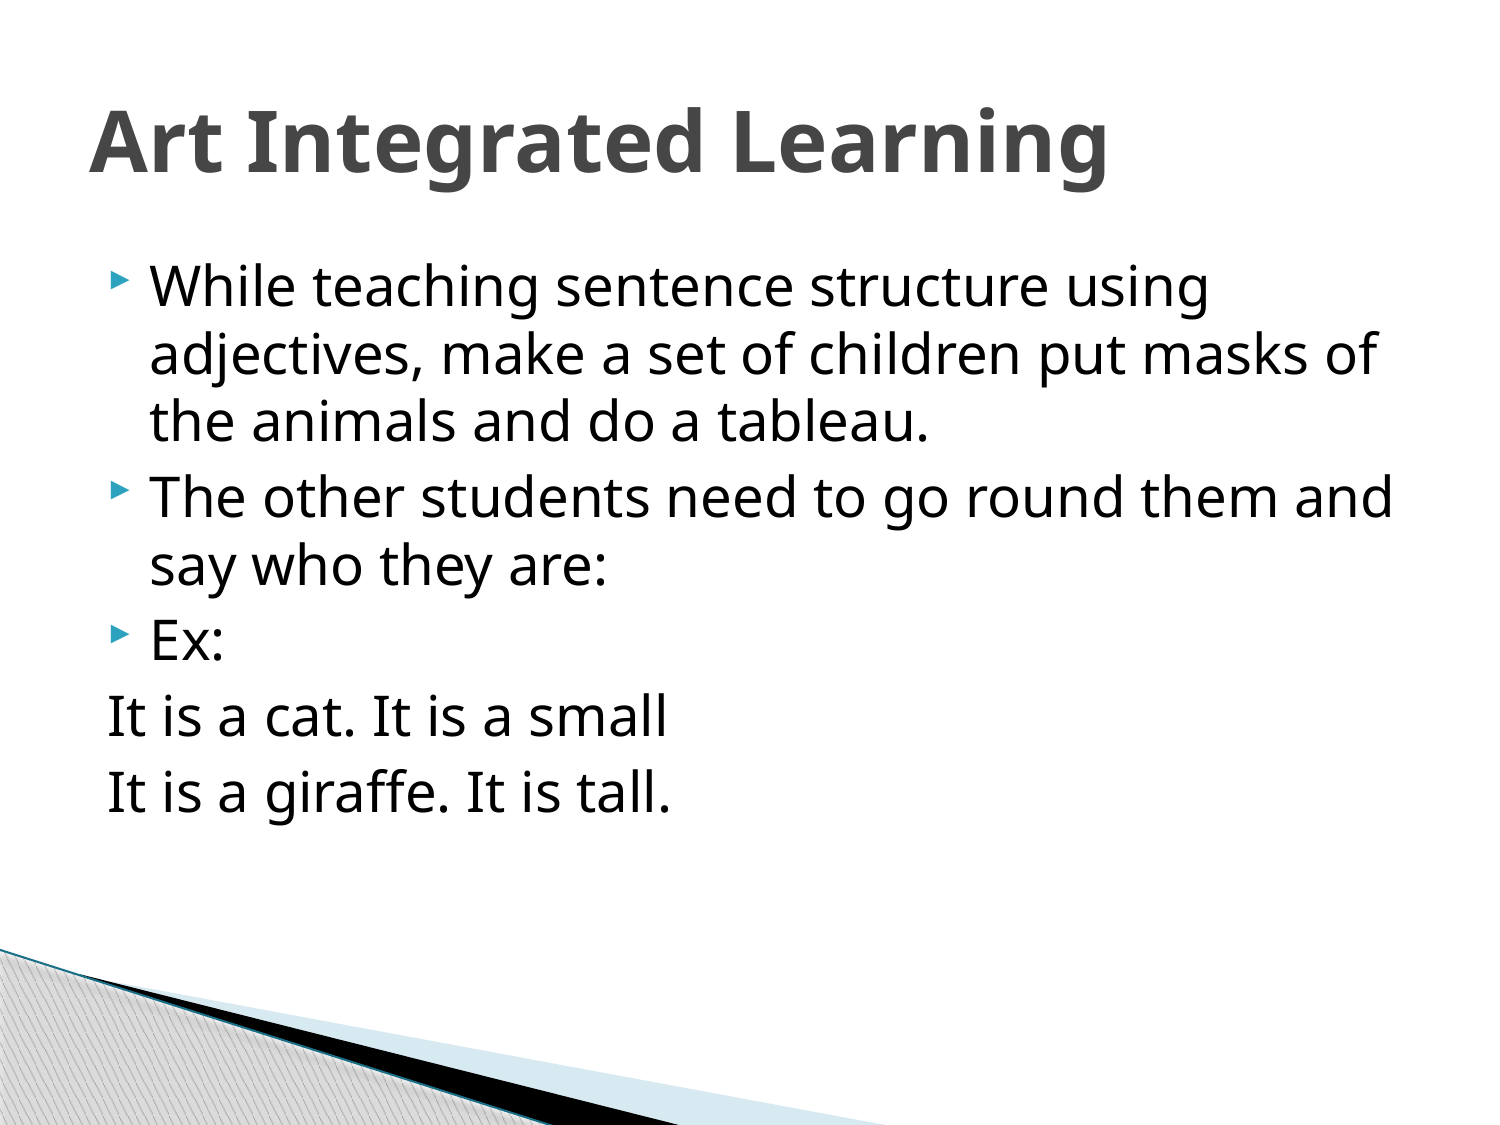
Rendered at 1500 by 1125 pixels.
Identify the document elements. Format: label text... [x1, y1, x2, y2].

list While teaching sentence structure using adjectives, make a set of children put masks of the animals and do a tableau. The other students need to go round them and say who they are: Ex: It is a cat. It is a small It is a giraffe. It is tall. [75, 243, 1425, 986]
title Art Integrated Learning [75, 45, 1425, 233]
